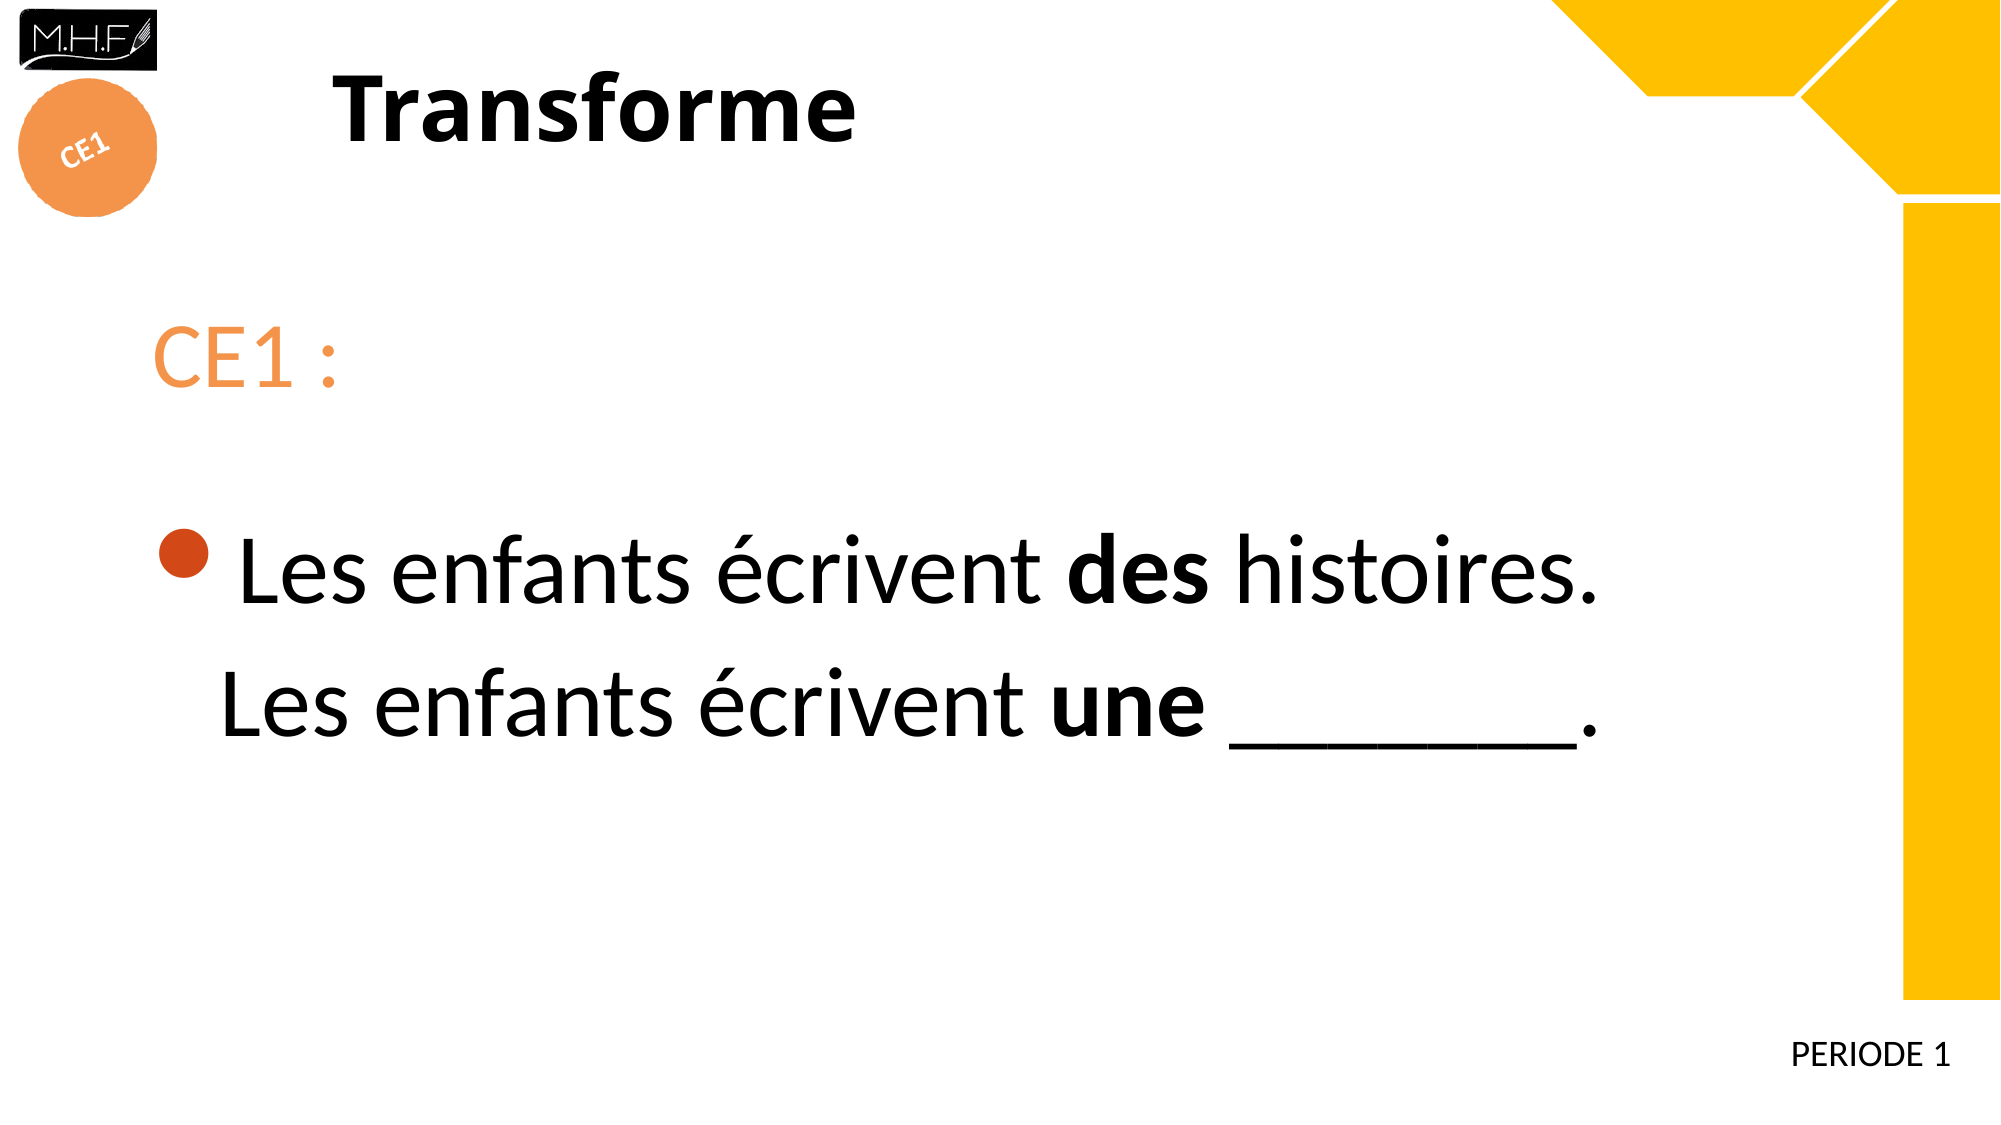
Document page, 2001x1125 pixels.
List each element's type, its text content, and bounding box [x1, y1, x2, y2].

title Transforme [316, 3, 1863, 221]
text_box PERIODE 1 [1362, 1021, 1967, 1082]
picture [18, 78, 157, 218]
picture [16, 7, 157, 74]
text_box [1902, 202, 2000, 1001]
text_box [1799, 0, 2000, 196]
text_box [1549, 0, 1892, 98]
list CE1 : Les enfants écrivent des histoires. Les enfants écrivent une _______. [137, 299, 1863, 1085]
